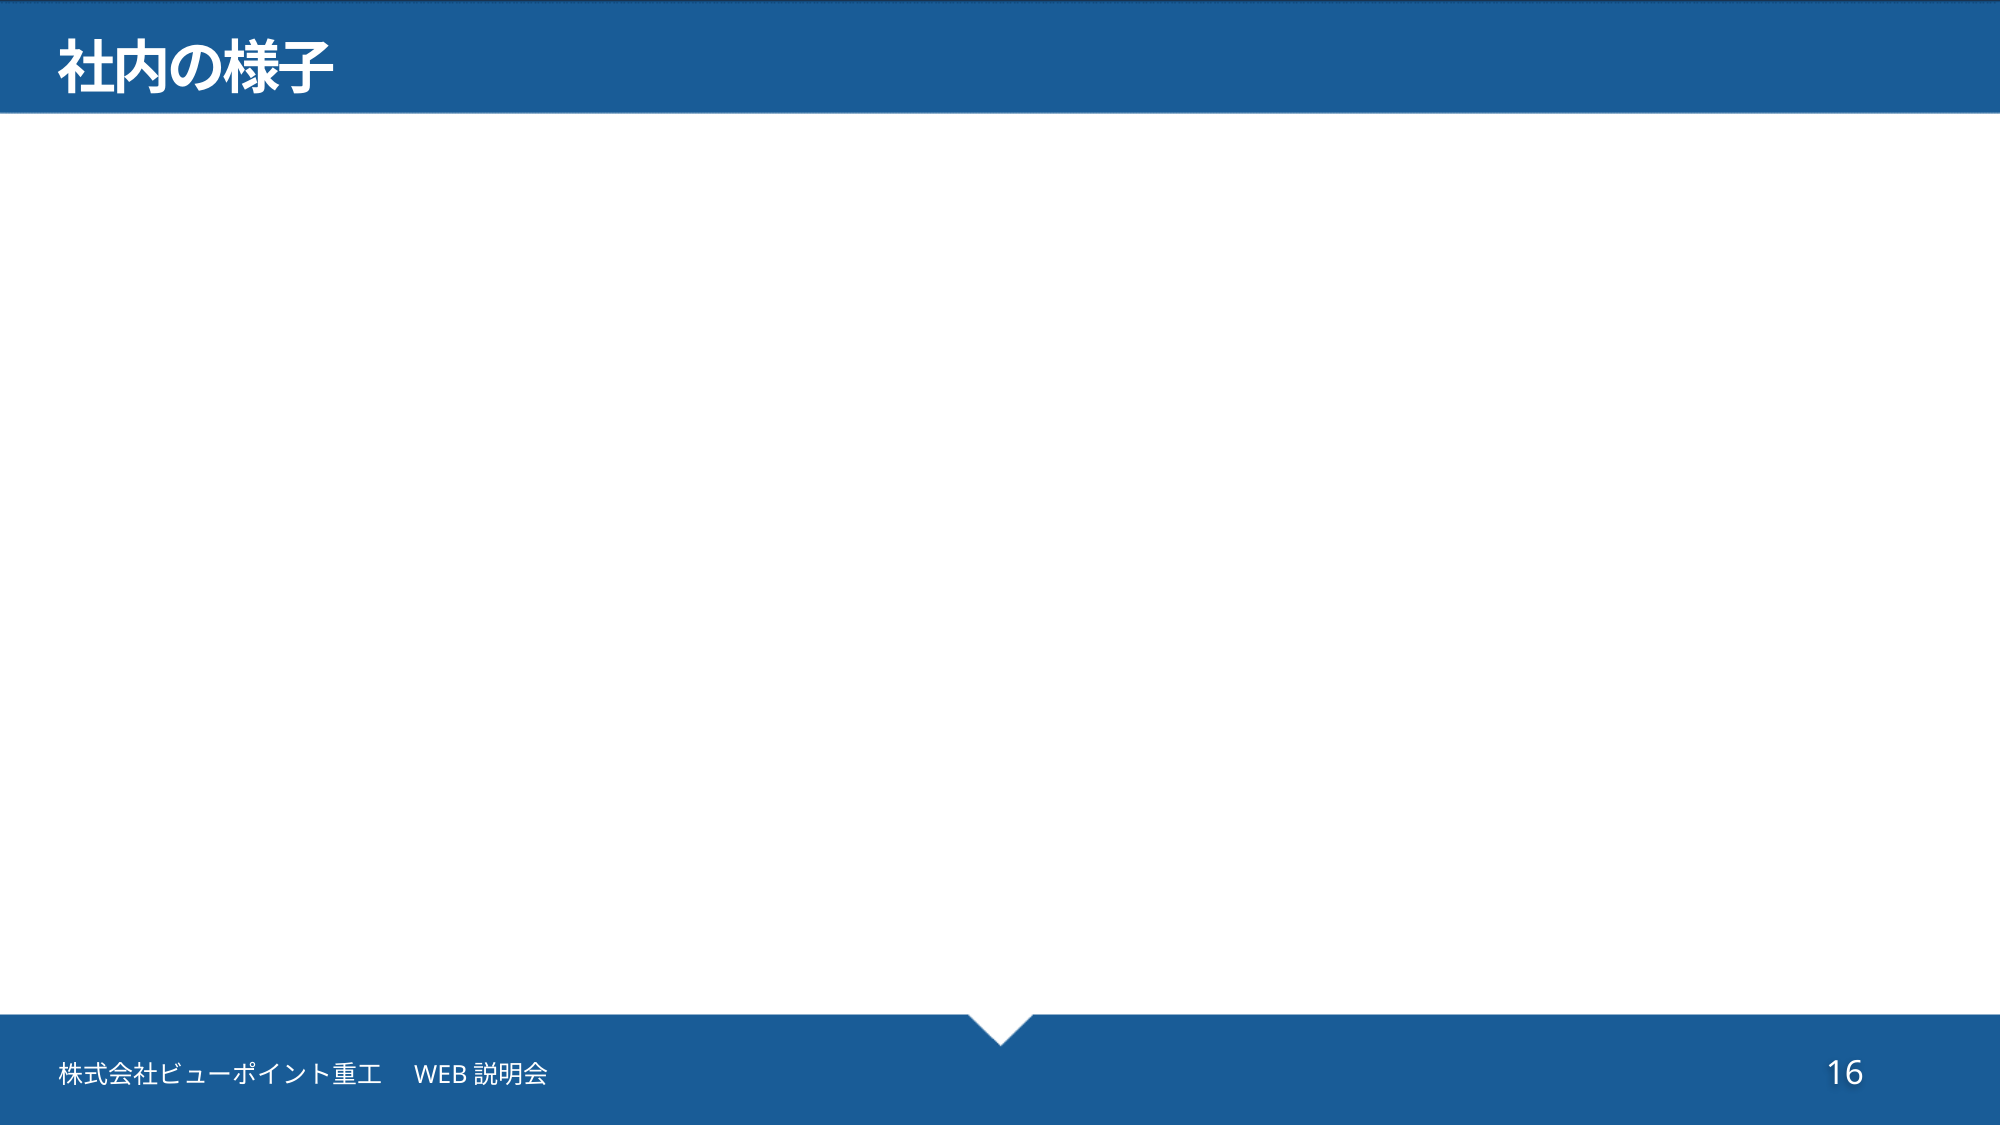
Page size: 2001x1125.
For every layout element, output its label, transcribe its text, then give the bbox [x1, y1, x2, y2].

list 社内の様子 [42, 30, 1226, 105]
picture [0, 0, 2000, 1125]
